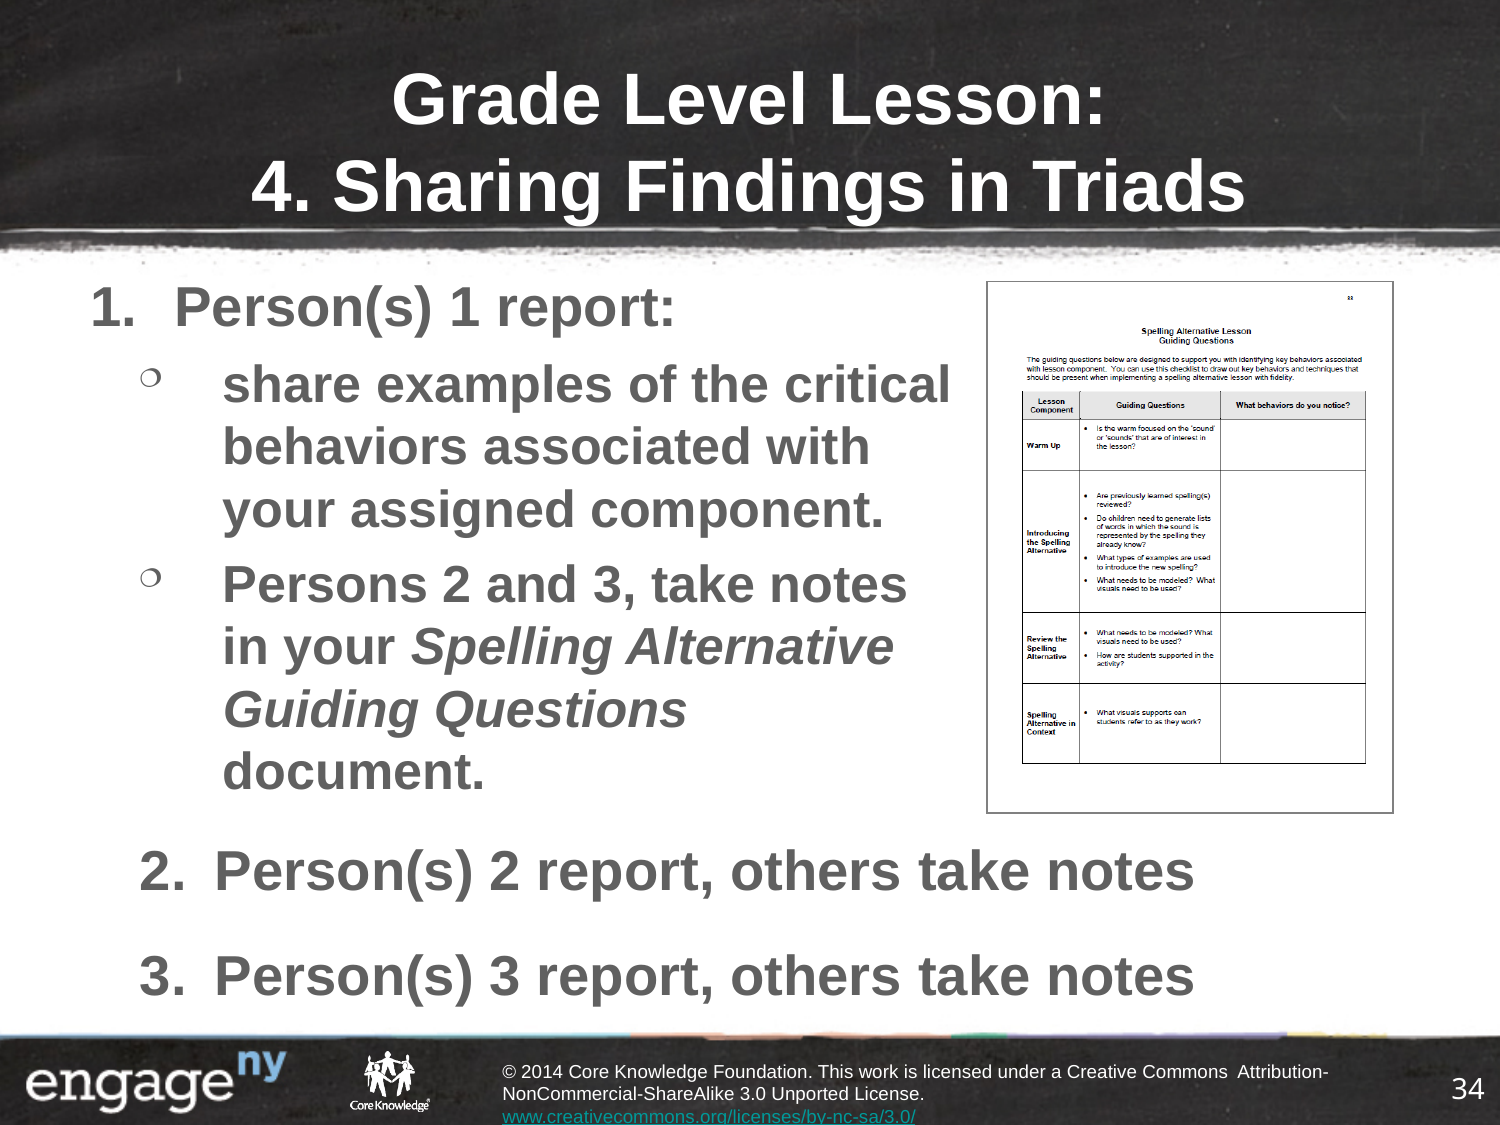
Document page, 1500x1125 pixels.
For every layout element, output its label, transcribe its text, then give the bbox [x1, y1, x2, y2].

list Person(s) 1 report: share examples of the critical behaviors associated with your assigned component. Persons 2 and 3, take notes in your Spelling Alternative Guiding Questions document. [75, 262, 975, 838]
picture [0, 1003, 1500, 1125]
picture [0, 0, 1500, 293]
slide_number 34 [1337, 1062, 1500, 1113]
picture [987, 282, 1393, 813]
text_box Person(s) 2 report, others take notes Person(s) 3 report, others take notes [124, 826, 1392, 1014]
title Grade Level Lesson: 4. Sharing Findings in Triads [75, 45, 1425, 233]
